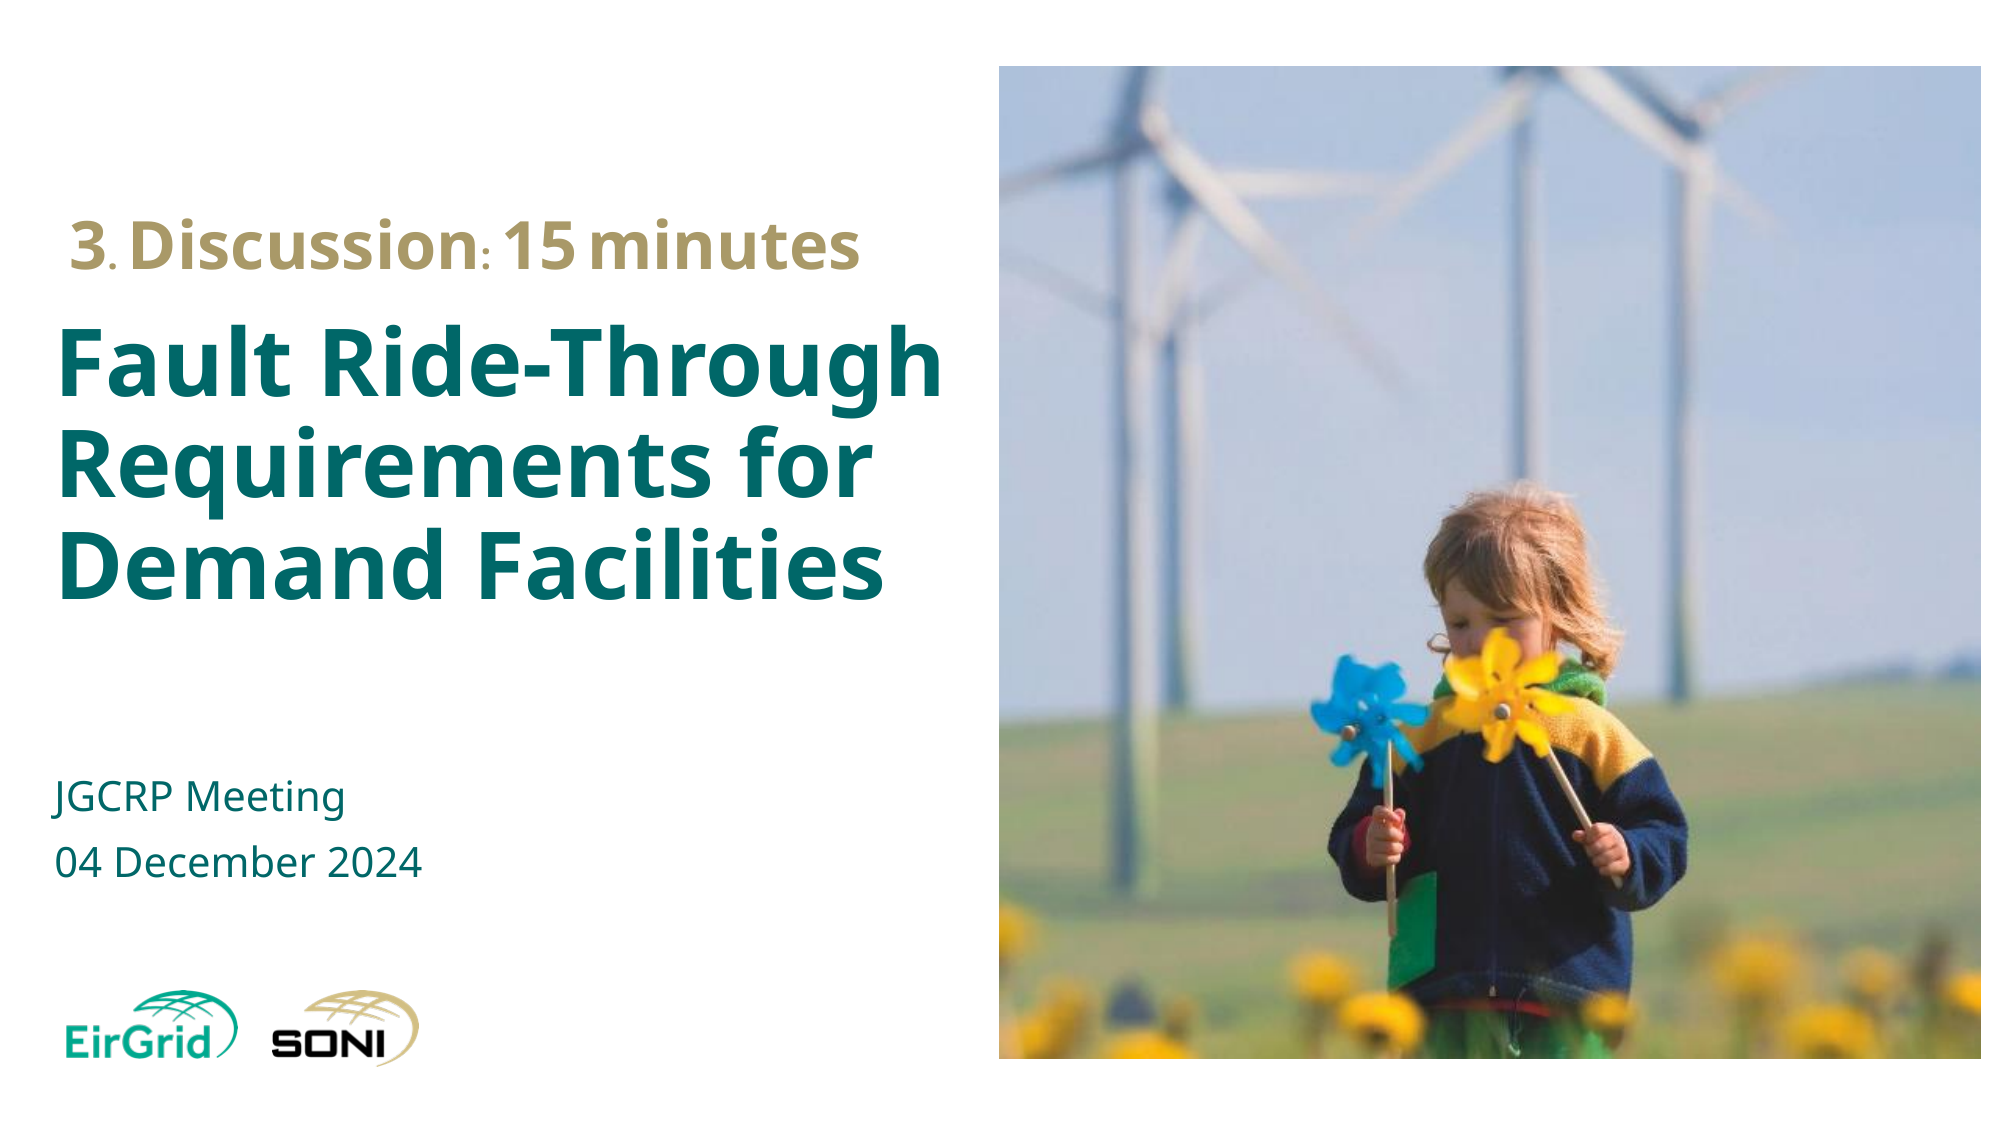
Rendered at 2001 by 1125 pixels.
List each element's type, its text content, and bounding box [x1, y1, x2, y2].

title Fault Ride-Through Requirements for Demand Facilities [54, 315, 964, 783]
text_box 3. Discussion: 15 minutes [54, 195, 1057, 291]
picture [272, 990, 419, 1067]
subtitle JGCRP Meeting 04 December 2024 [54, 680, 915, 930]
picture [66, 990, 238, 1059]
picture [999, 66, 1981, 1059]
